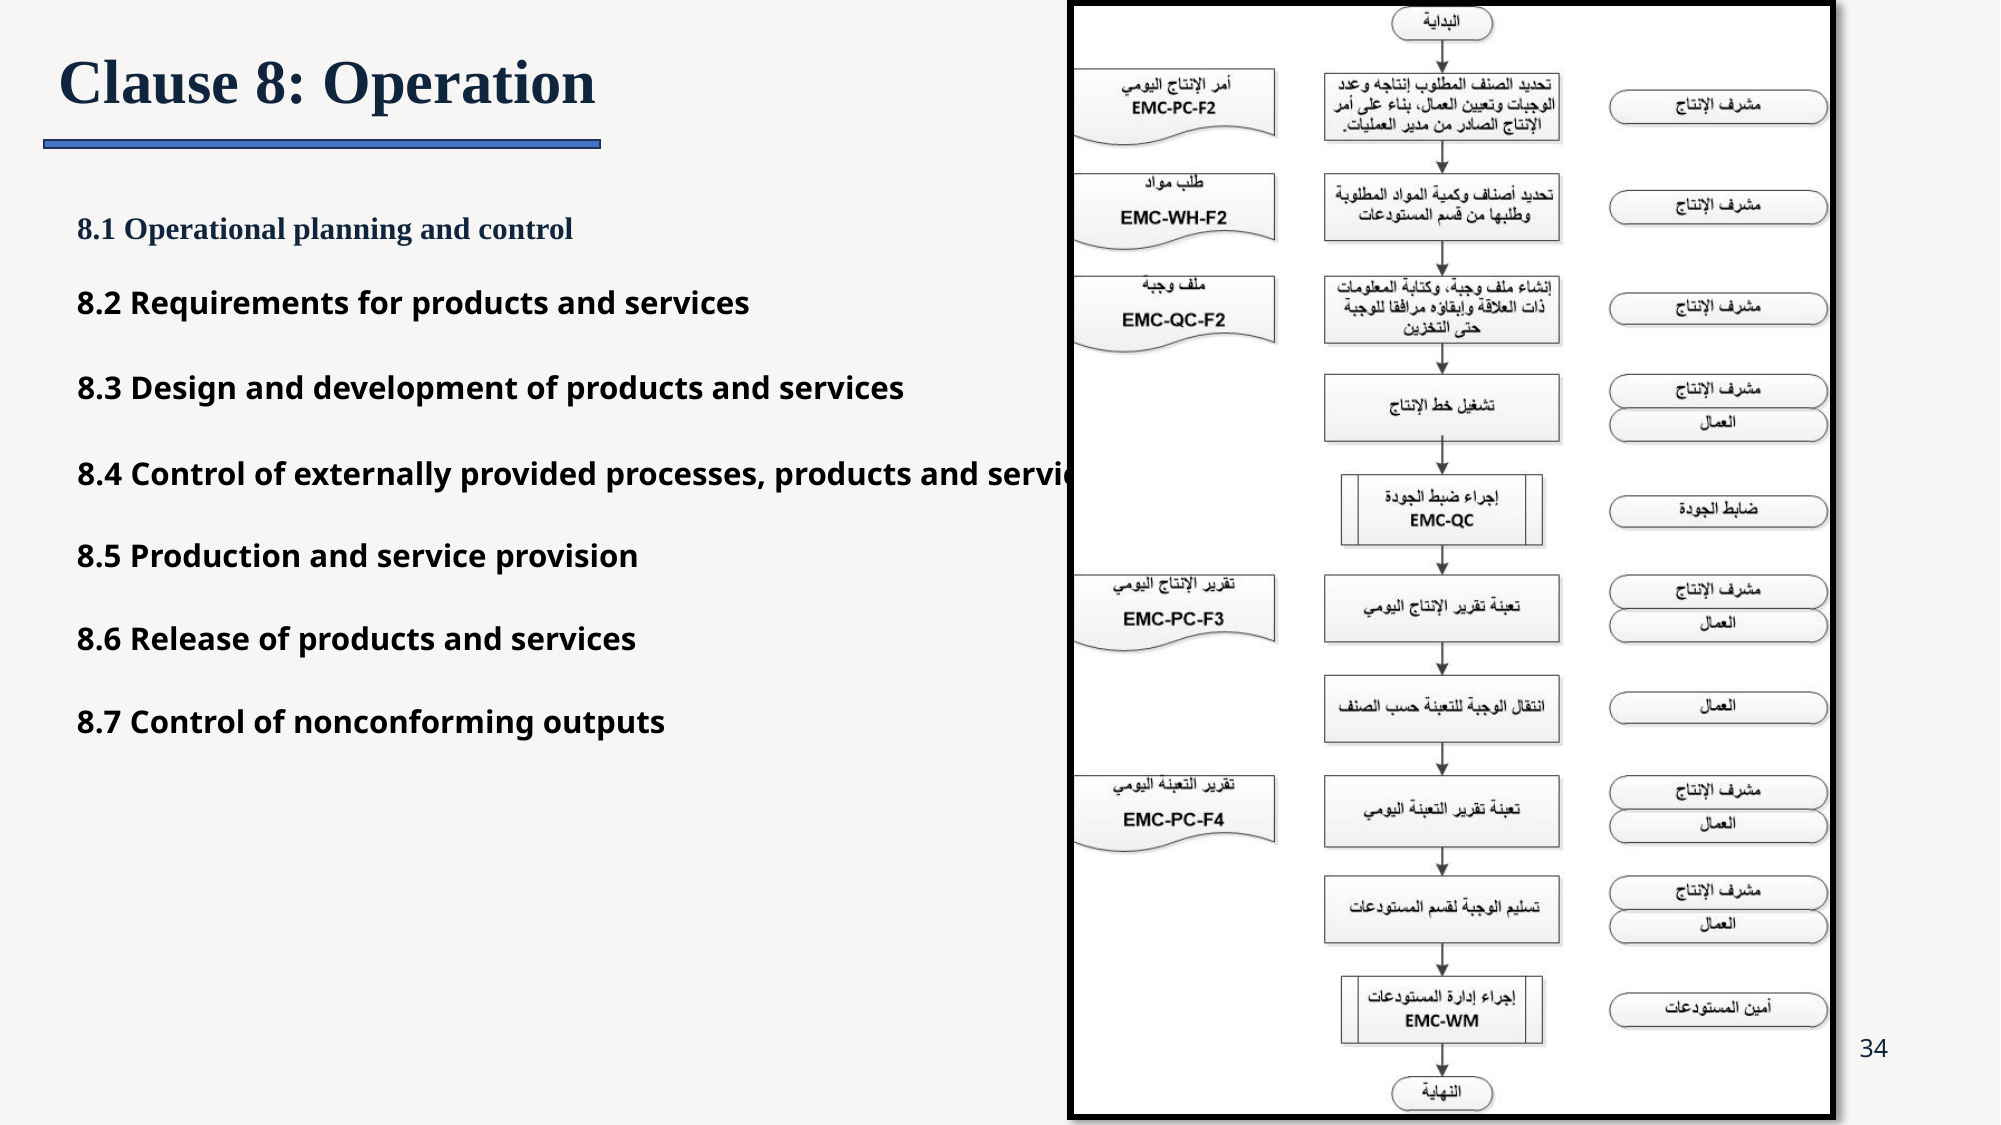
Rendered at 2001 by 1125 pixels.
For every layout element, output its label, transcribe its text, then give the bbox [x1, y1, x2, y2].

text_box 8.5 Production and service provision [62, 529, 1063, 582]
text_box 8.7 Control of nonconforming outputs [62, 694, 1063, 747]
text_box 8.2 Requirements for products and services [62, 276, 1063, 329]
text_box 8.1 Operational planning and control [62, 171, 819, 254]
slide_number 34 [1848, 1020, 1912, 1080]
text_box 8.6 Release of products and services [62, 611, 1063, 665]
text_box 8.3 Design and development of products and services [62, 361, 1063, 414]
text_box 8.4 Control of externally provided processes, products and services [62, 446, 1066, 499]
picture [1073, 6, 1831, 1115]
title Clause 8: Operation [43, 26, 1066, 141]
text_box [43, 139, 601, 149]
